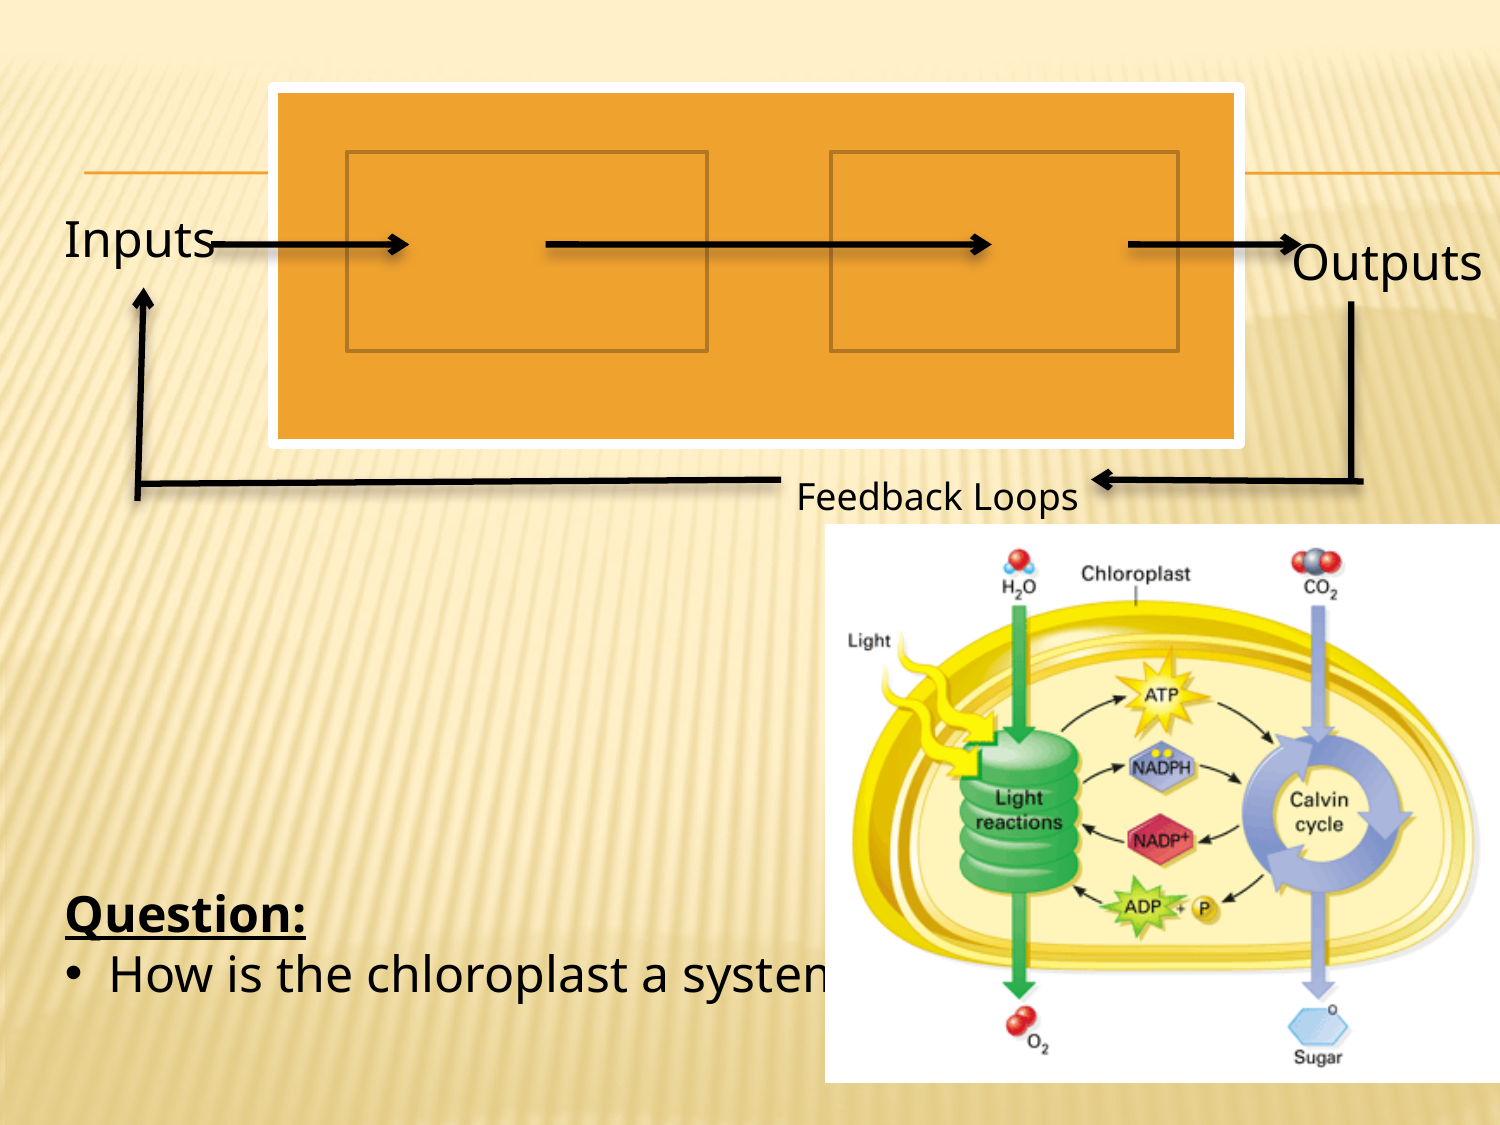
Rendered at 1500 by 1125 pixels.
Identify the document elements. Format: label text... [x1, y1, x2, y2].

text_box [49, 87, 1500, 502]
text_box Question: How is the chloroplast a system? [49, 874, 814, 1010]
picture [824, 524, 1500, 1083]
